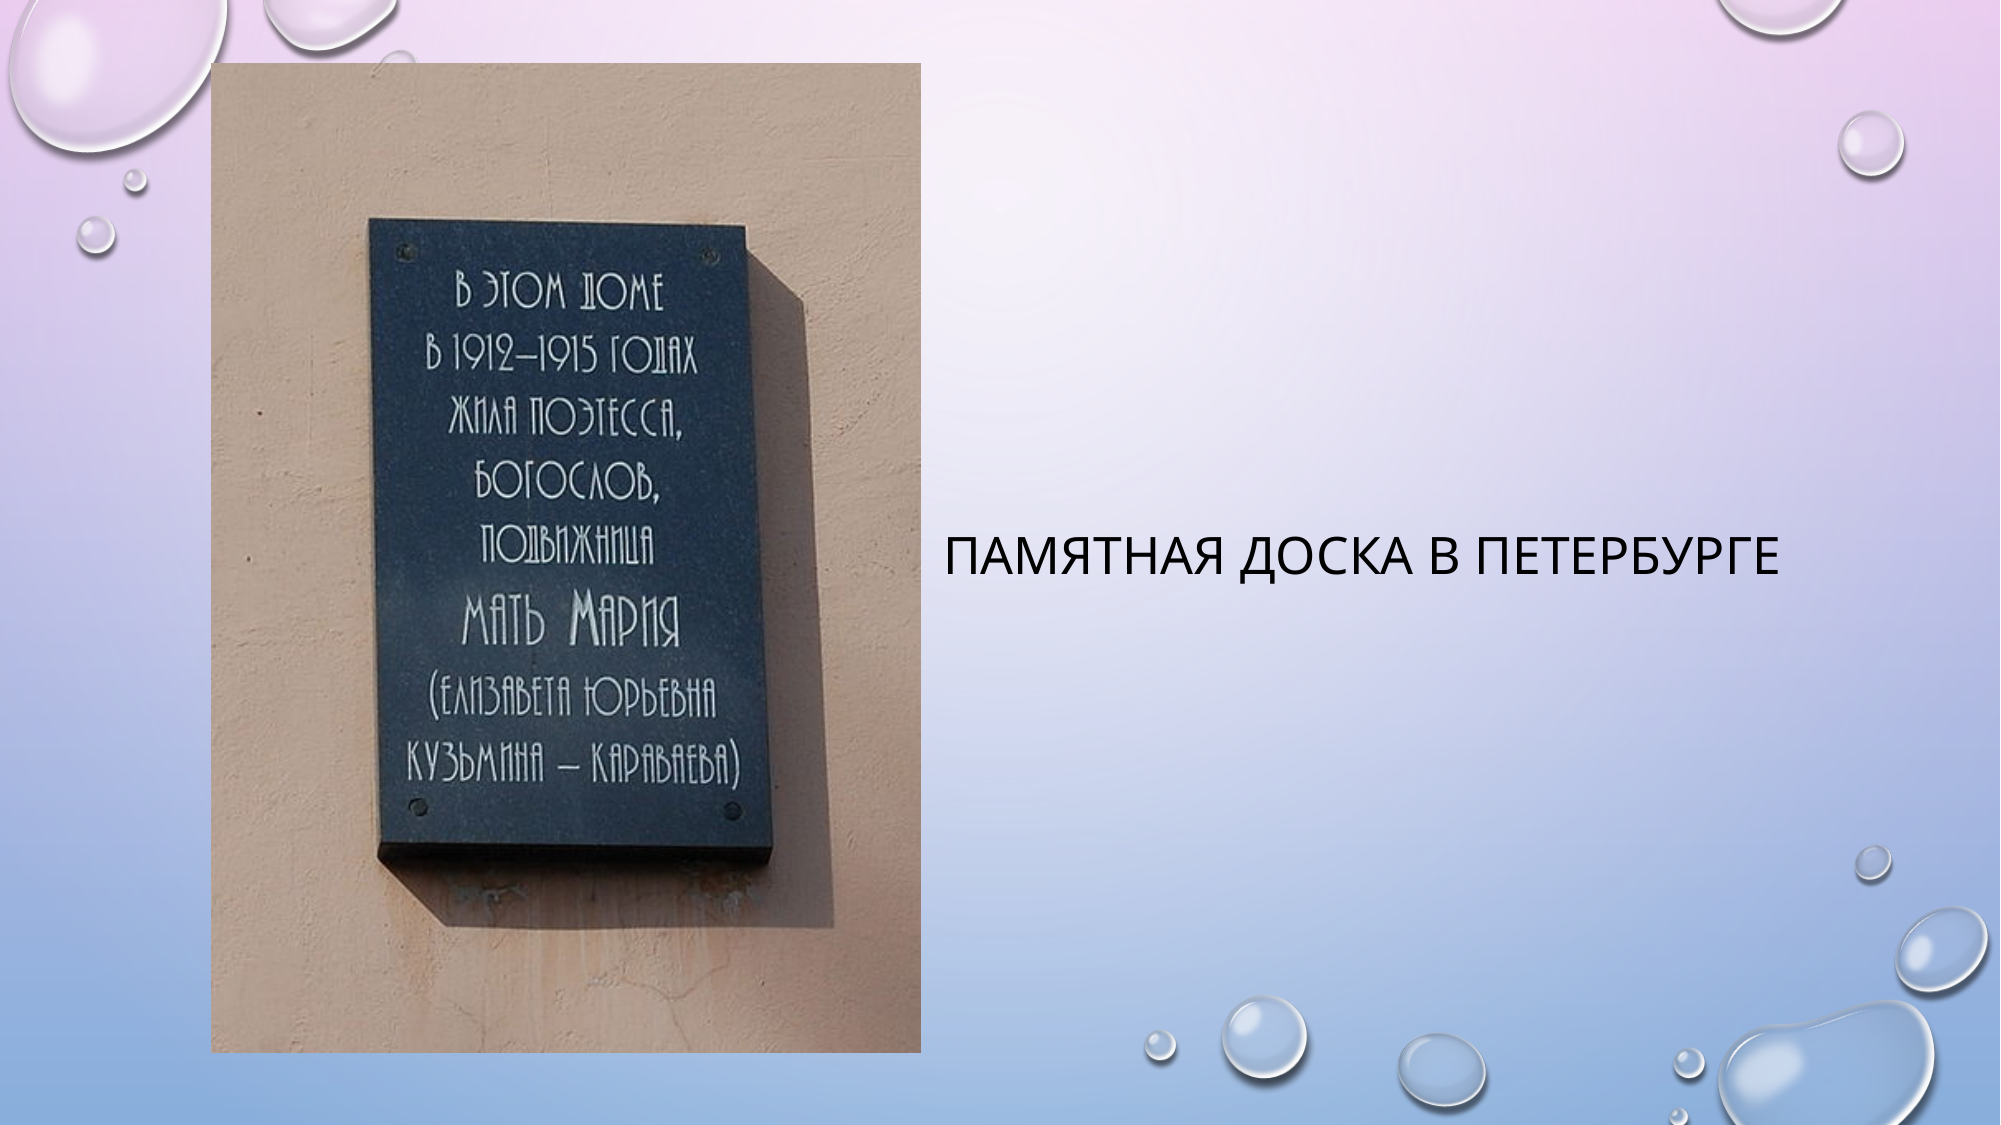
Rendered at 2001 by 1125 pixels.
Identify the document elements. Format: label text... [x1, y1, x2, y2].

picture [0, 0, 2000, 1125]
title Памятная доска в Петербурге [927, 504, 1817, 611]
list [210, 62, 922, 1053]
